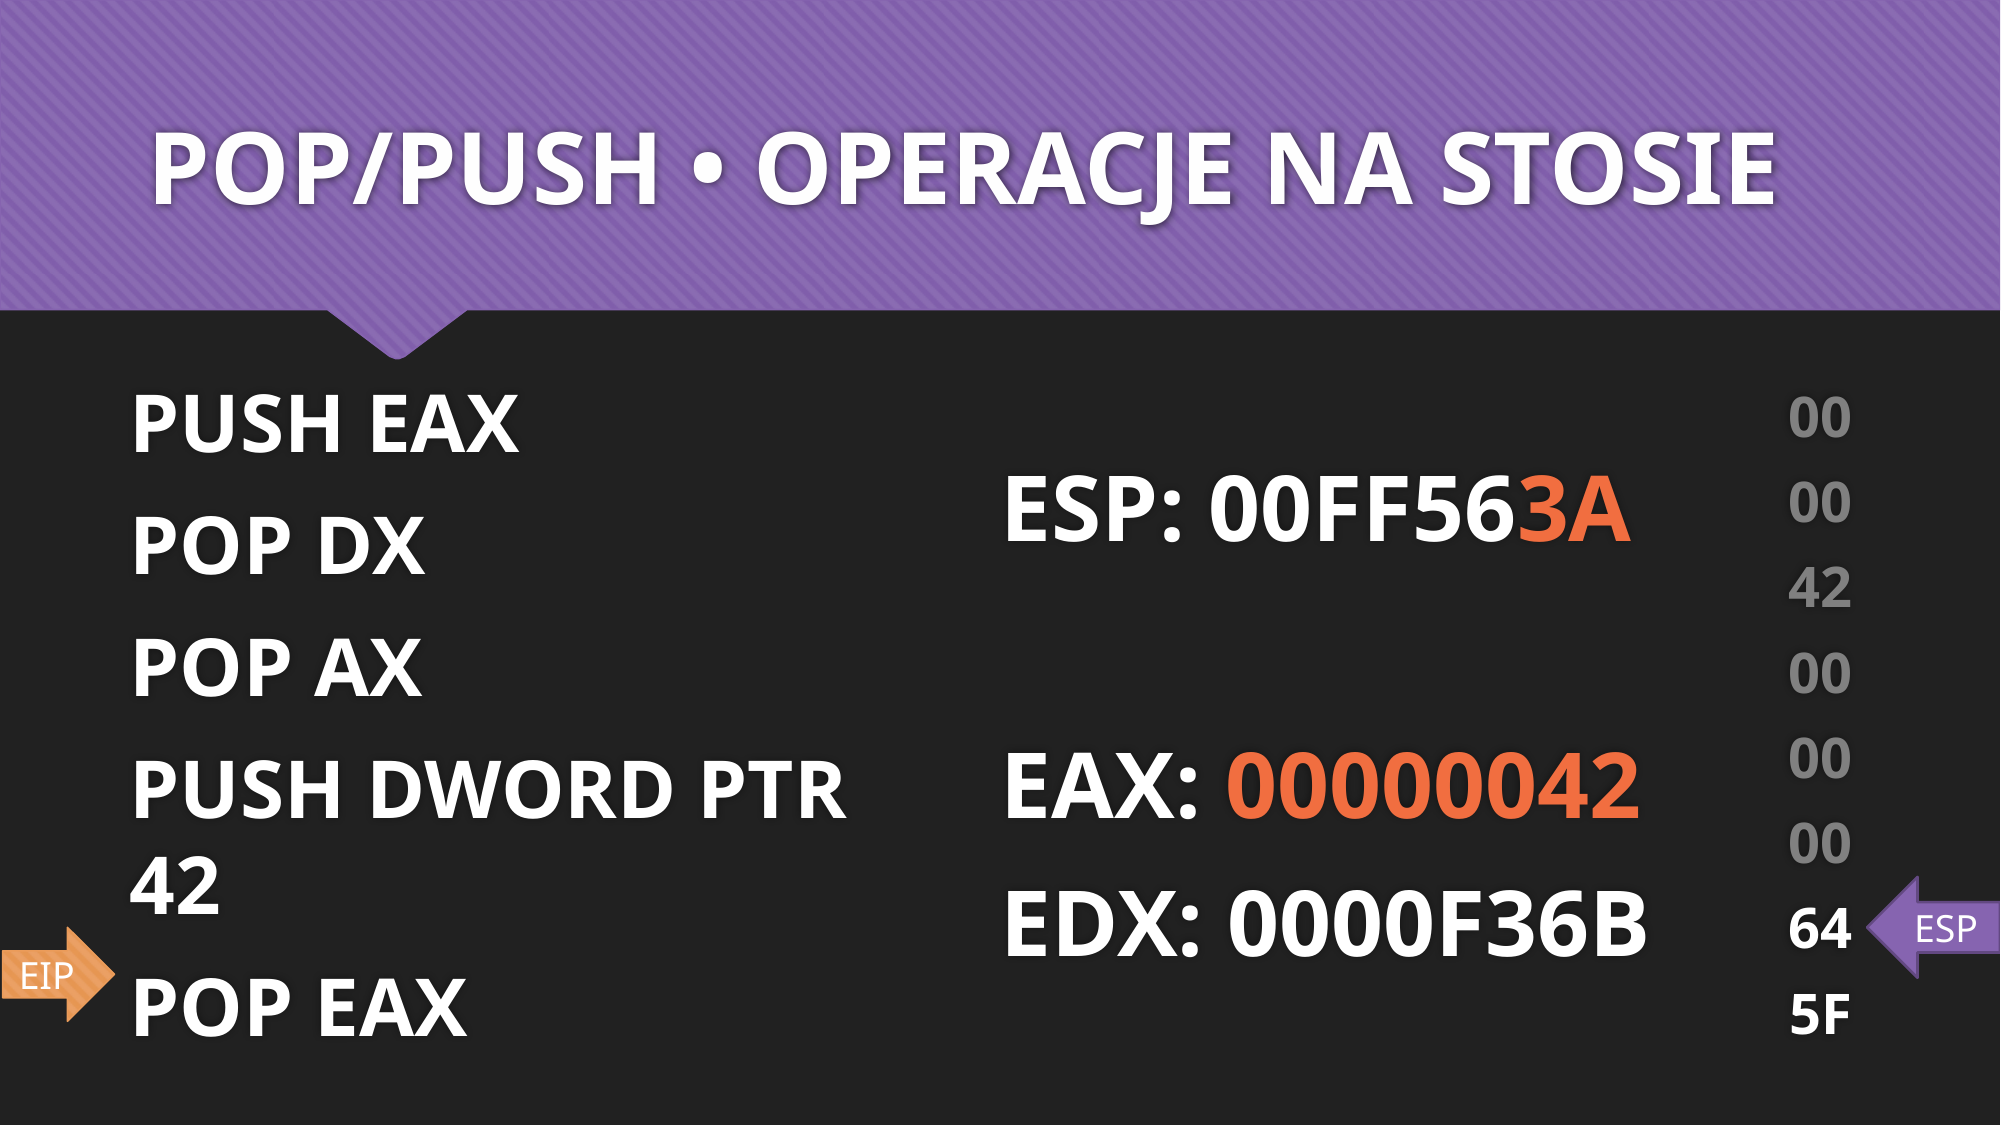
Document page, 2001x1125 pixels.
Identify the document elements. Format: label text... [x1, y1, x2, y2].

text_box 00 00 42 00 00 00 64 5F [1770, 365, 1868, 1061]
text_box ESP: 00FF563A EAX: 00000042 EDX: 0000F36B [985, 365, 1717, 1060]
title POP/PUSH • OPERACJE NA STOSIE [132, 73, 1868, 233]
list PUSH EAX POP DX POP AX PUSH DWORD PTR 42 POP EAX [114, 365, 933, 1060]
text_box ESP [1866, 875, 2000, 979]
text_box EIP [1, 926, 116, 1023]
